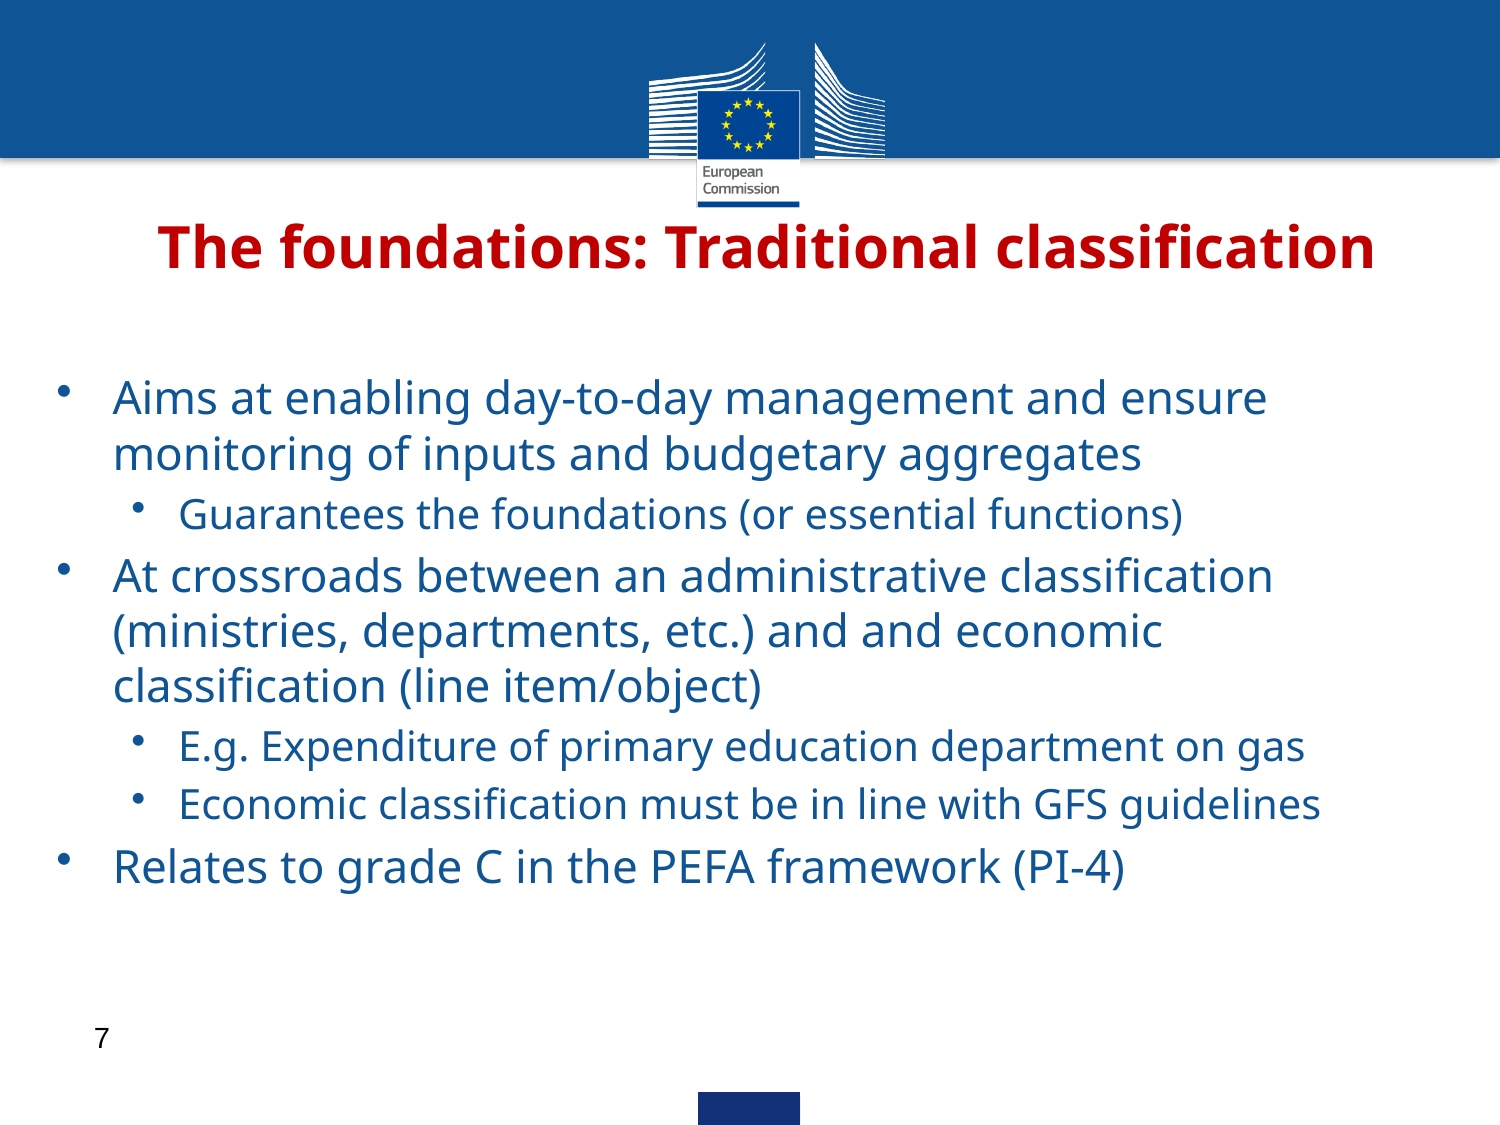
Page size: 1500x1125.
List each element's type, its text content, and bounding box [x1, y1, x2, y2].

slide_number 7 [34, 1011, 126, 1090]
picture [649, 42, 885, 175]
title The foundations: Traditional classification [35, 175, 1500, 315]
list Aims at enabling day-to-day management and ensure monitoring of inputs and budgetary aggregates Guarantees the foundations (or essential functions) At crossroads between an administrative classification (ministries, departments, etc.) and and economic classification (line item/object) E.g. Expenditure of primary education department on gas Economic classification must be in line with GFS guidelines Relates to grade C in the PEFA framework (PI-4) [41, 361, 1447, 1069]
